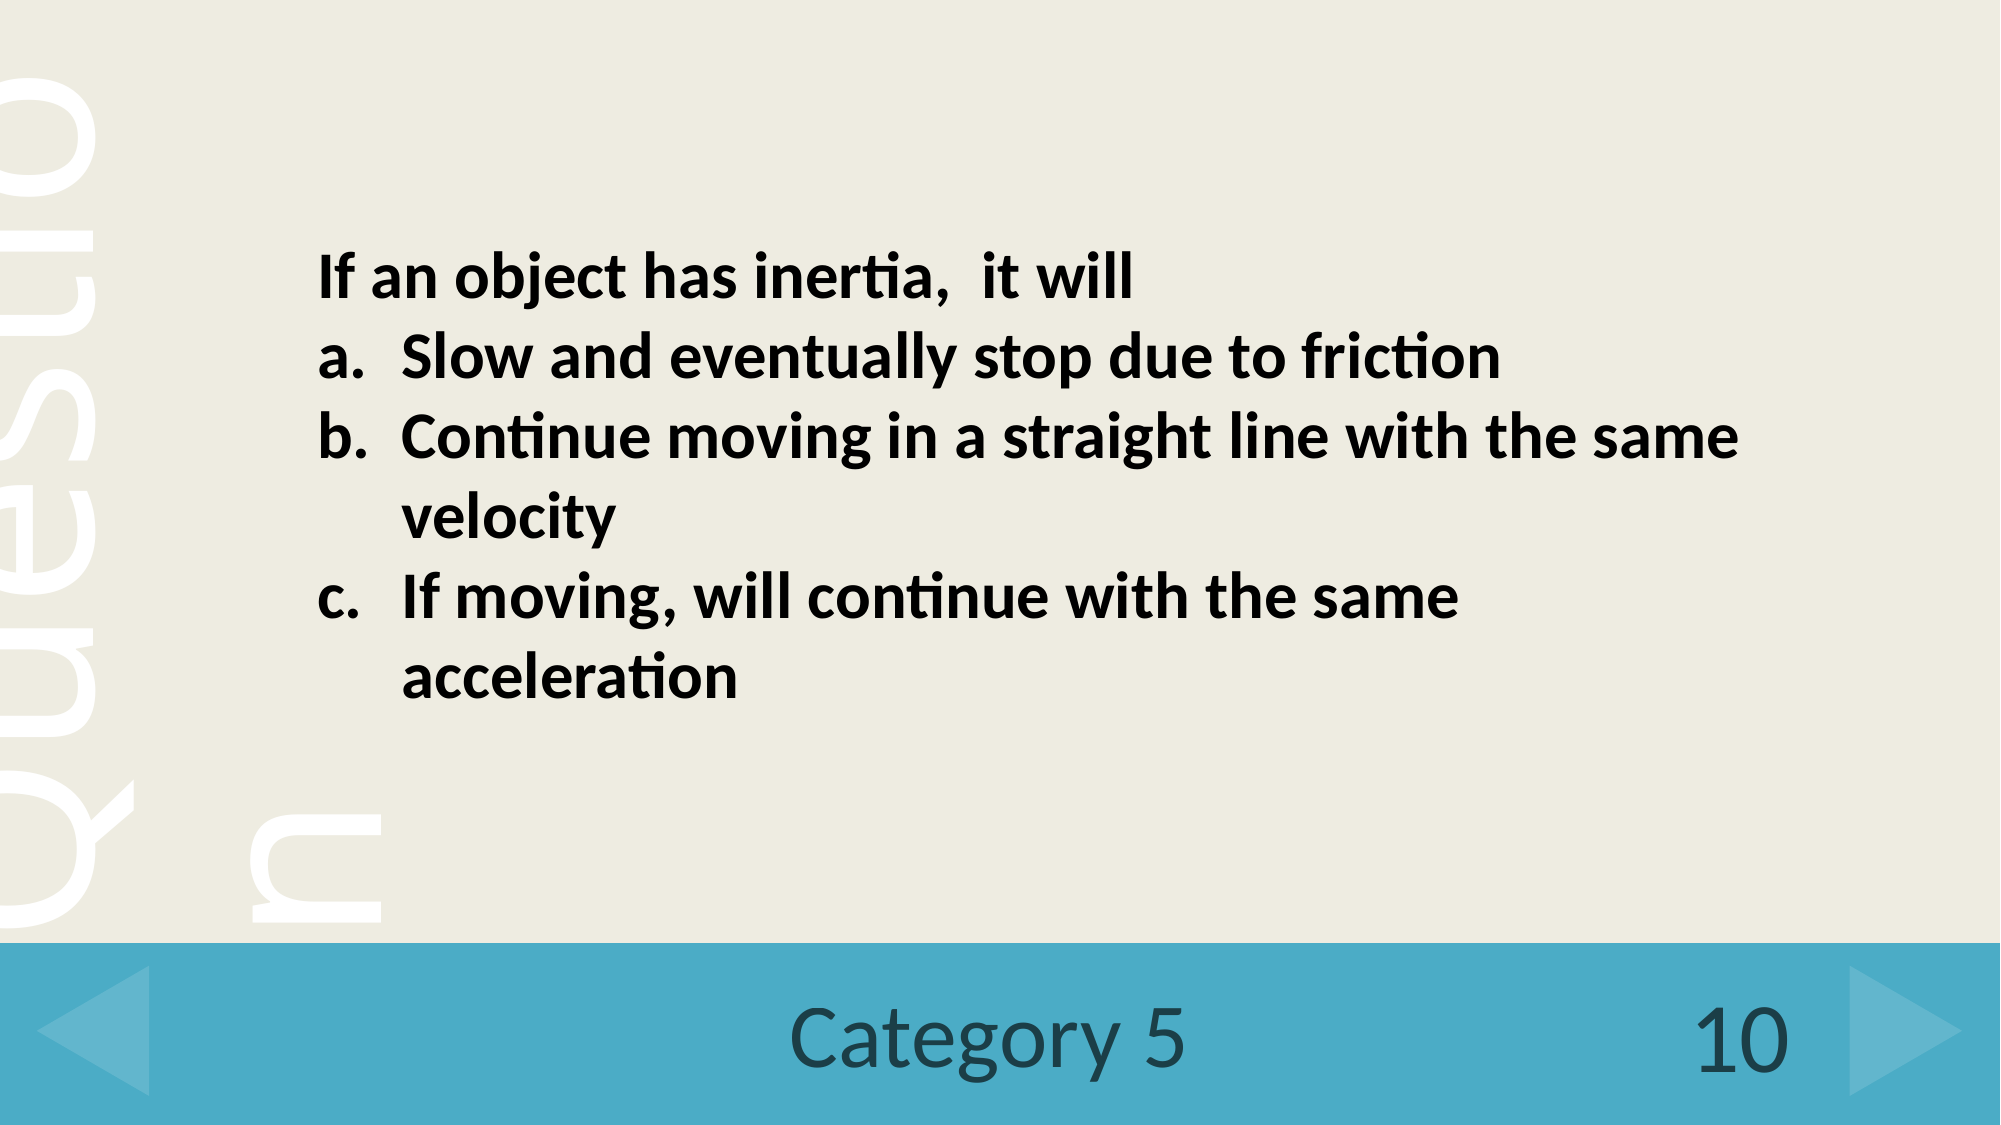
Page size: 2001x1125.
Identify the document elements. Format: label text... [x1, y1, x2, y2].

list If an object has inertia, it will Slow and eventually stop due to friction Continue moving in a straight line with the same velocity If moving, will continue with the same acceleration [302, 307, 1760, 636]
title Category 5 [89, 937, 1890, 1125]
